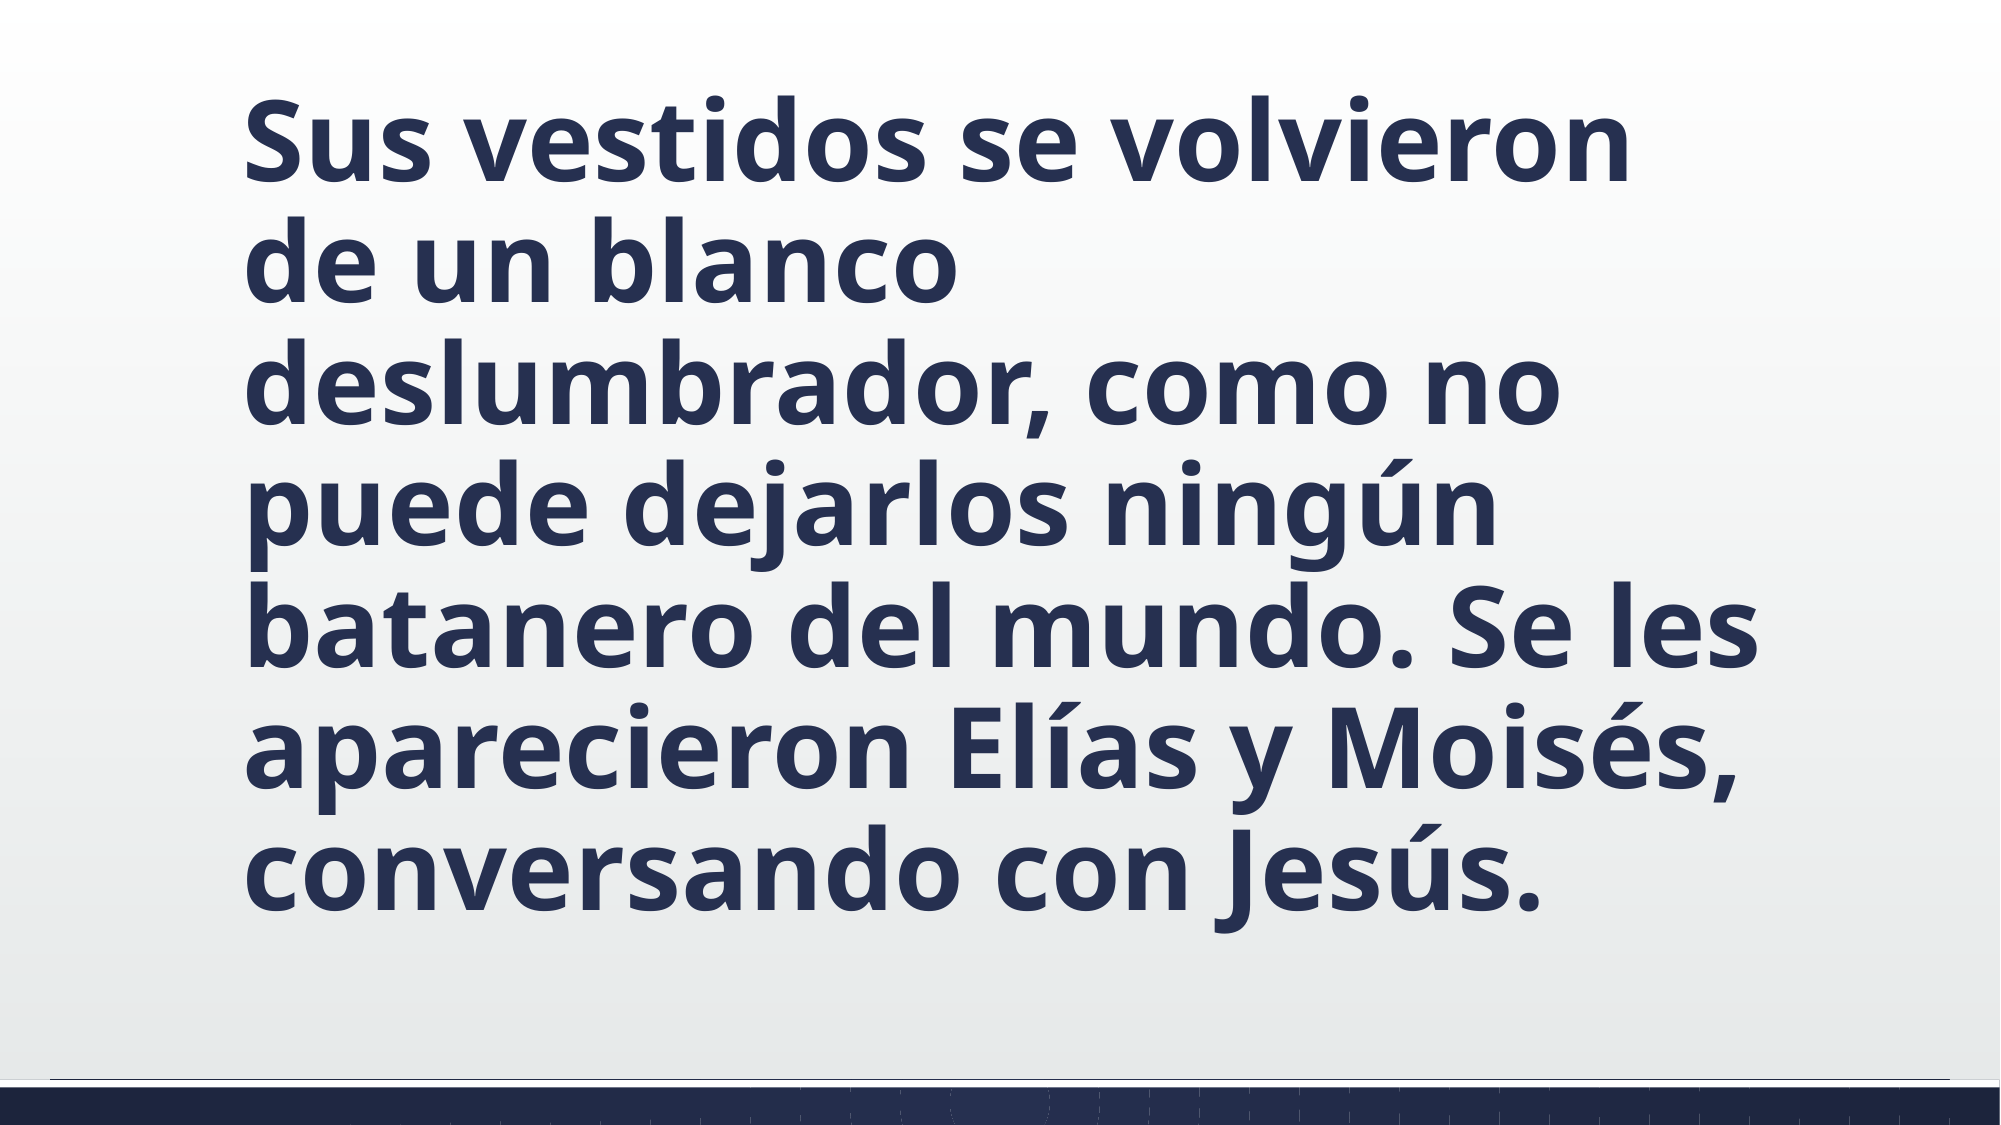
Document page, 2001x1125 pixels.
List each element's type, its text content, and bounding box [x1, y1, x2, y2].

list Sus vestidos se volvieron de un blanco deslumbrador, como no puede dejarlos ningún batanero del mundo. Se les aparecieron Elías y Moisés, conversando con Jesús. [219, 76, 1780, 990]
